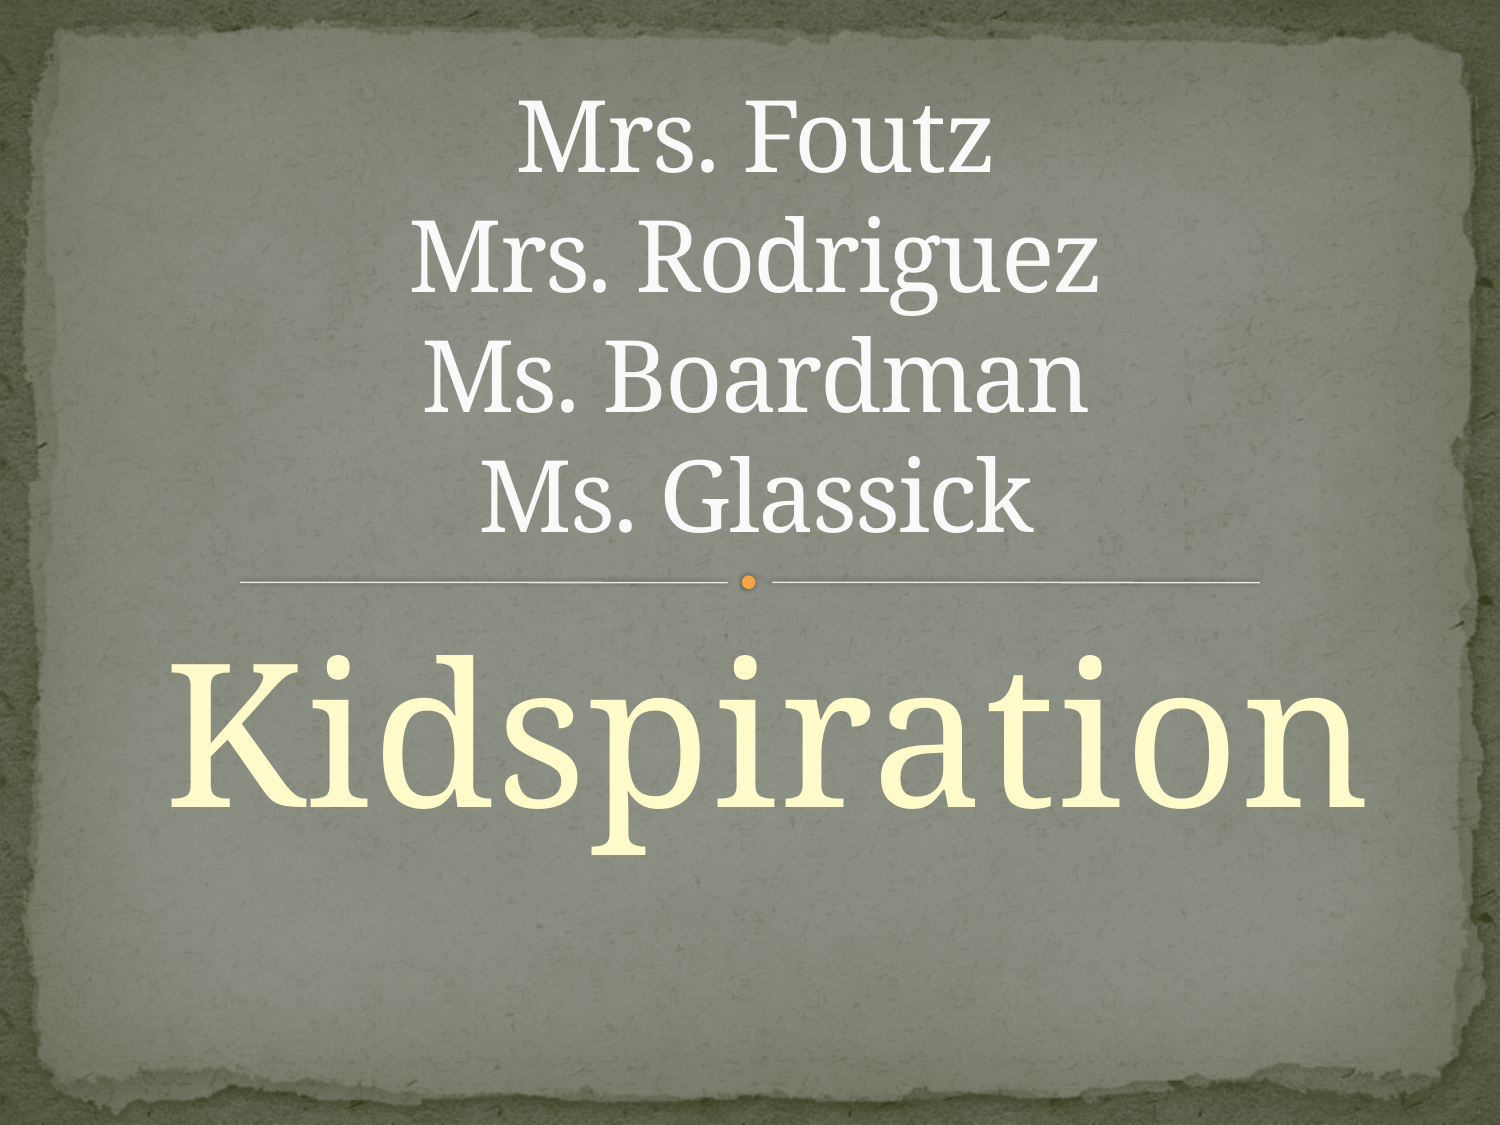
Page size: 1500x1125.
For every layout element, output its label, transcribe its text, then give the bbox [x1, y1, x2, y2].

title Mrs. Foutz Mrs. Rodriguez Ms. Boardman Ms. Glassick [74, 235, 1438, 561]
subtitle Kidspiration [87, 600, 1450, 788]
